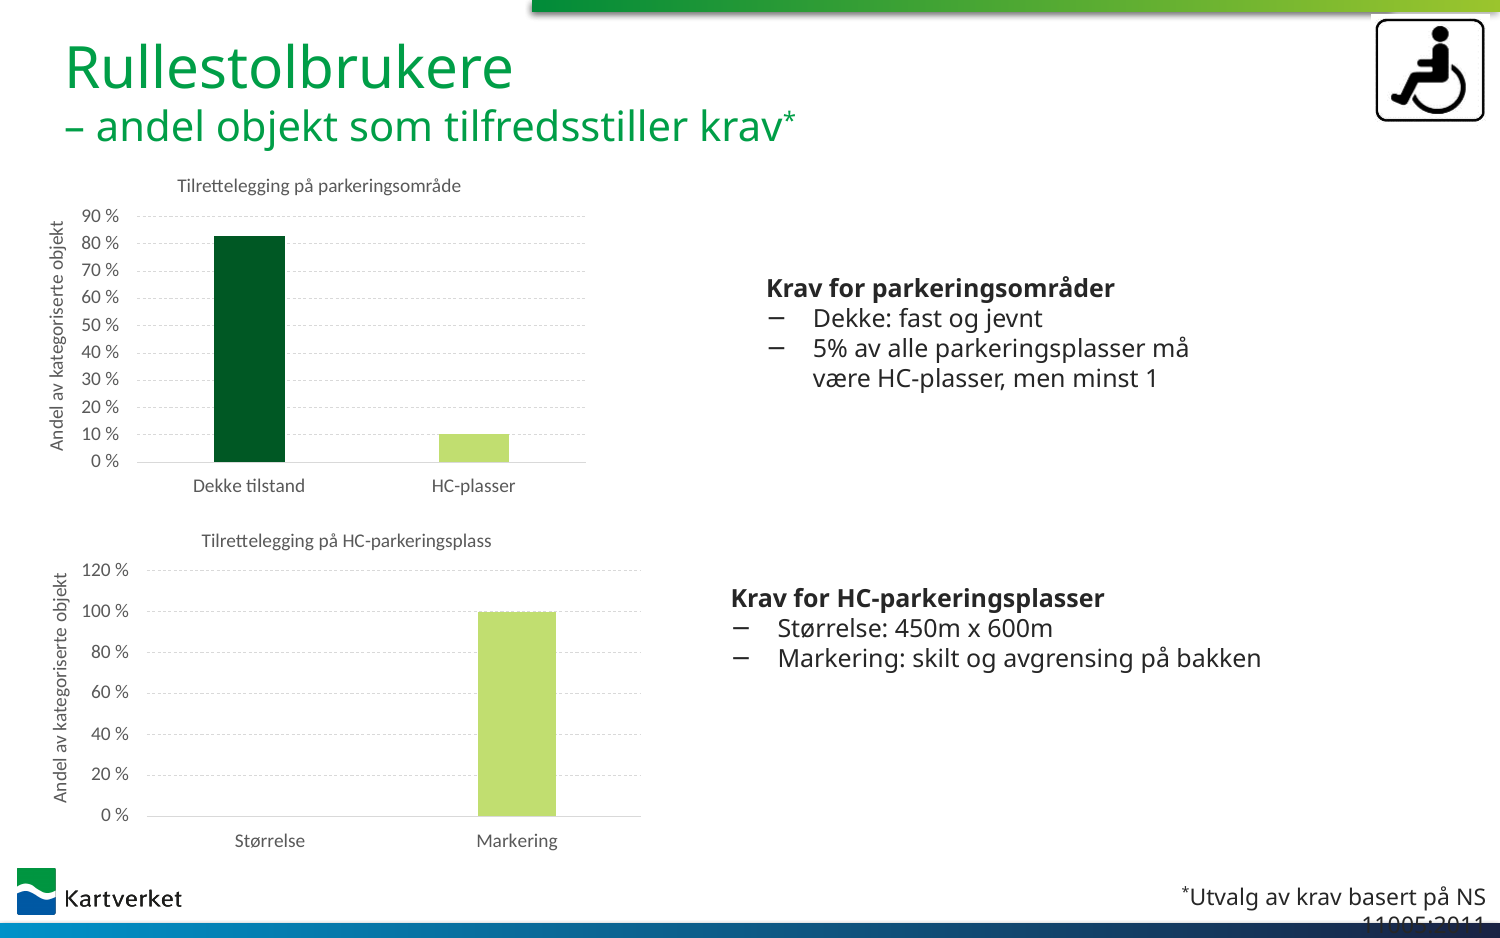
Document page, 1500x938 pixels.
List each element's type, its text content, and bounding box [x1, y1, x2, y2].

picture [41, 166, 598, 505]
picture [1371, 13, 1491, 127]
text_box Rullestolbrukere – andel objekt som tilfredsstiller krav* [49, 23, 1431, 158]
text_box Krav for parkeringsområder Dekke: fast og jevnt 5% av alle parkeringsplasser må være HC-plasser, men minst 1 [751, 264, 1232, 400]
text_box *Utvalg av krav basert på NS 11005:2011 [1068, 873, 1500, 938]
picture [41, 520, 652, 859]
text_box Krav for HC-parkeringsplasser Størrelse: 450m x 600m Markering: skilt og avgrensing på bakken [715, 574, 1278, 680]
